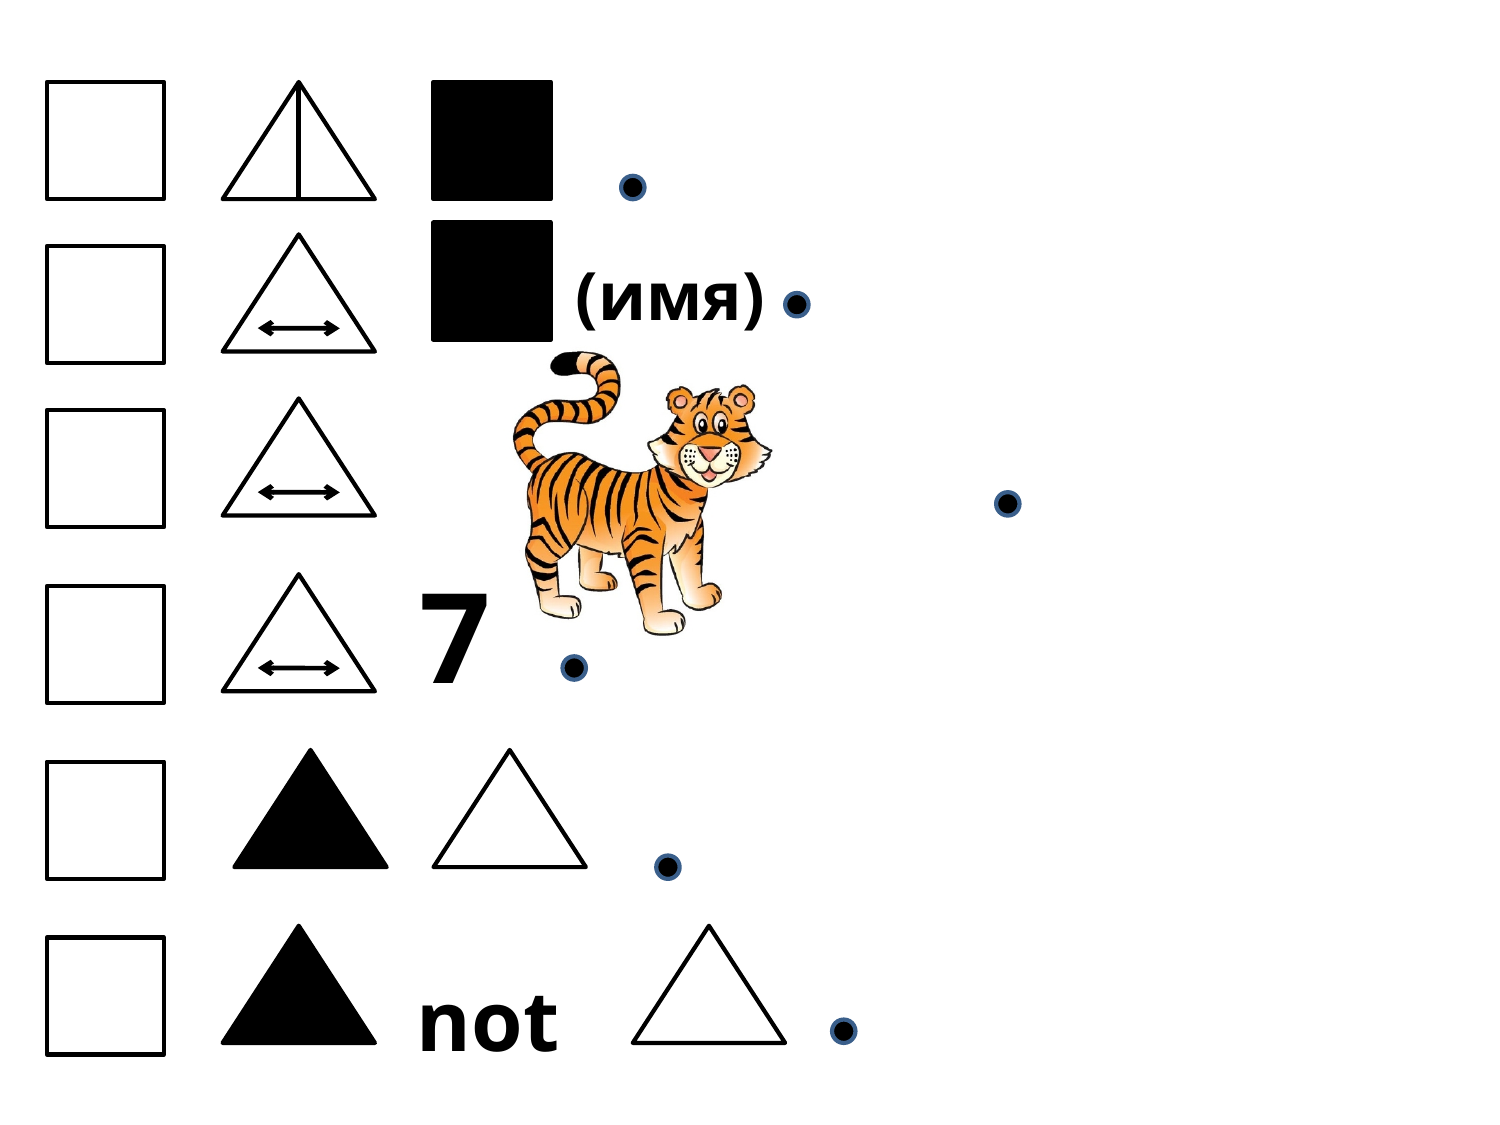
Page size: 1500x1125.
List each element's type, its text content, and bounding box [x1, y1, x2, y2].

text_box [45, 244, 166, 365]
text_box [829, 1017, 858, 1046]
text_box [45, 80, 166, 201]
text_box [431, 747, 588, 870]
text_box [220, 572, 377, 694]
text_box [232, 747, 389, 870]
text_box [431, 80, 553, 201]
text_box [994, 490, 1022, 518]
text_box [45, 584, 166, 705]
text_box (имя) [486, 246, 781, 341]
text_box [45, 935, 166, 1057]
text_box [654, 853, 682, 881]
text_box [619, 173, 647, 202]
text_box [220, 232, 377, 354]
text_box [783, 290, 811, 319]
text_box 7 [405, 550, 507, 716]
text_box [220, 150, 377, 202]
text_box [220, 396, 377, 518]
text_box [560, 654, 589, 682]
text_box [630, 923, 787, 1046]
text_box not [402, 960, 575, 1076]
text_box [431, 220, 553, 342]
text_box [45, 760, 166, 881]
picture [503, 339, 780, 645]
text_box [259, 79, 338, 138]
text_box [220, 923, 377, 1046]
text_box [45, 408, 166, 529]
